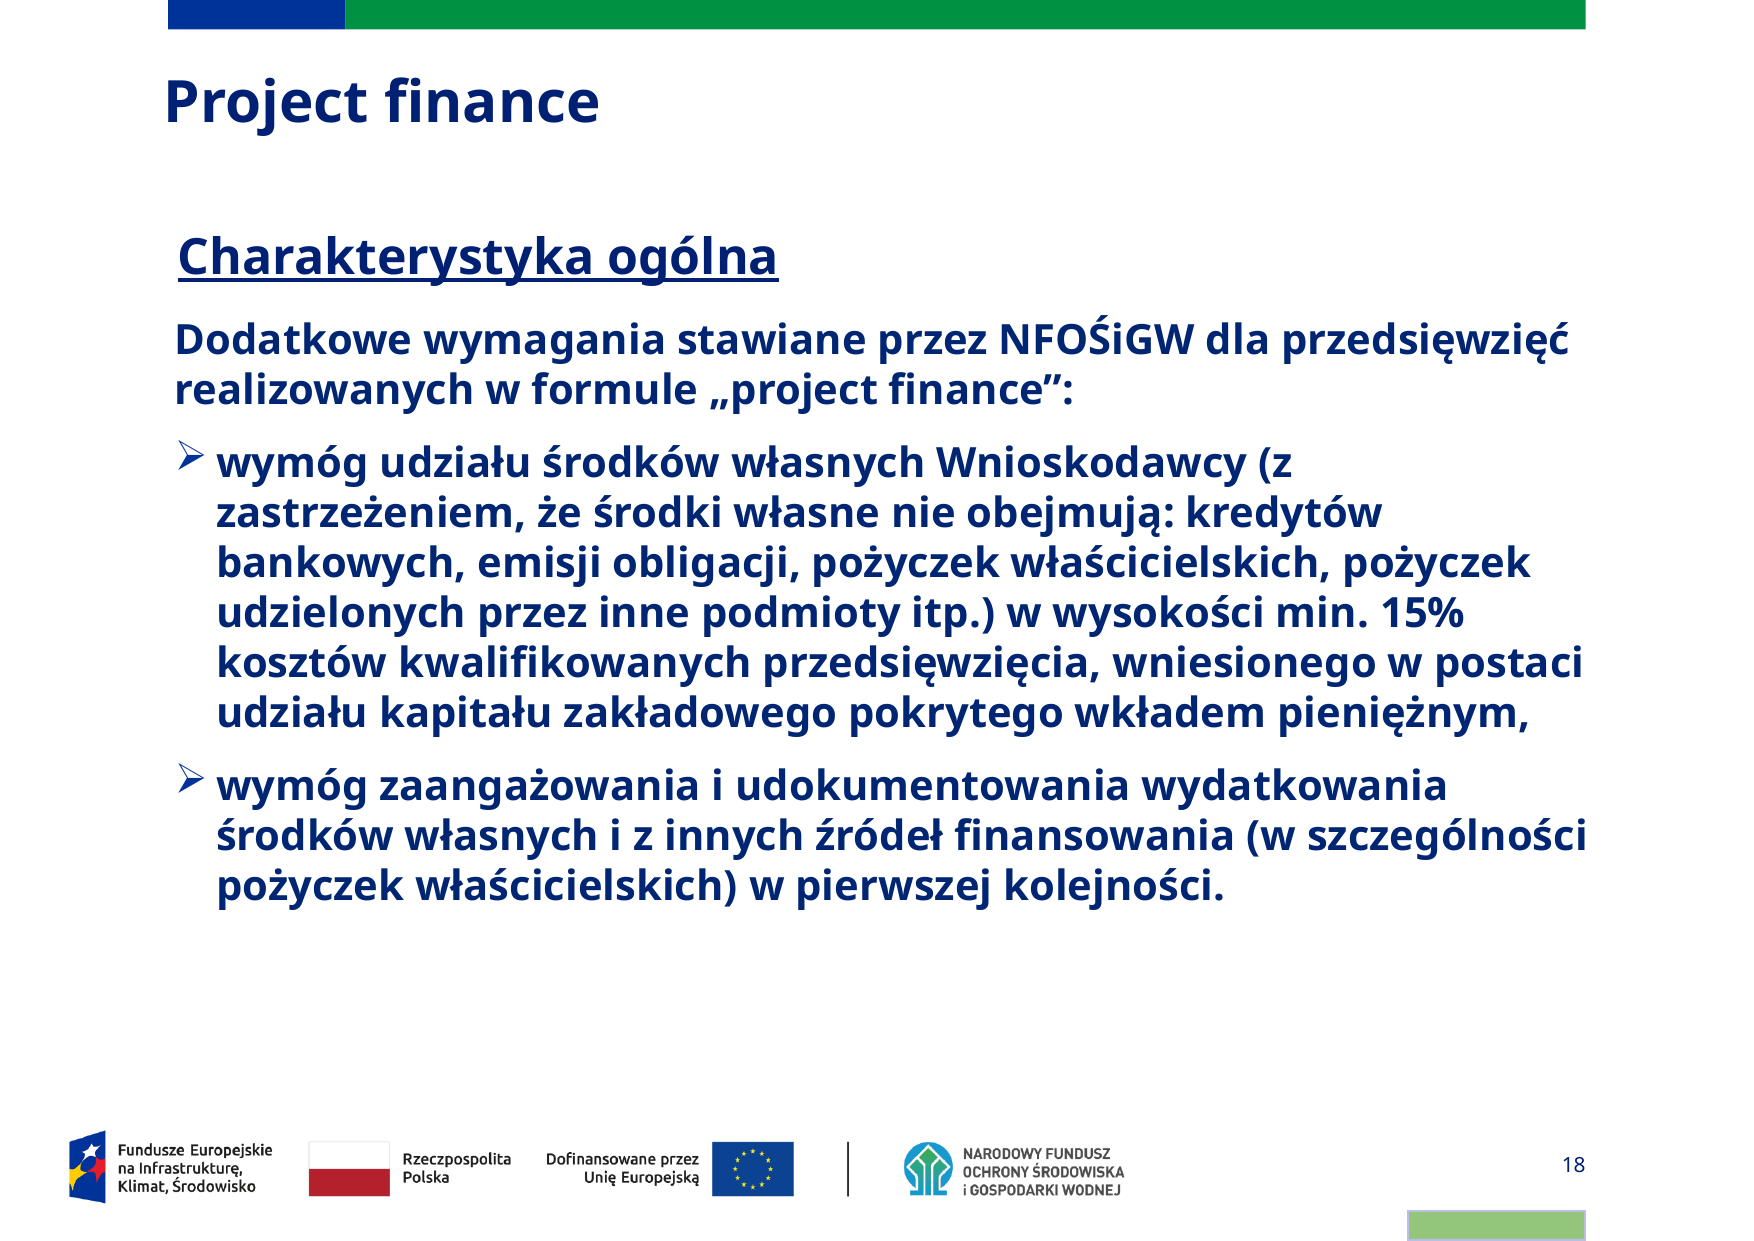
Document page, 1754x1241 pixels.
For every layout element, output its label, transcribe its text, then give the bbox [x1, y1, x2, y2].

picture [49, 1112, 1143, 1221]
list Dodatkowe wymagania stawiane przez NFOŚiGW dla przedsięwzięć realizowanych w formule „project finance”: wymóg udziału środków własnych Wnioskodawcy (z zastrzeżeniem, że środki własne nie obejmują: kredytów bankowych, emisji obligacji, pożyczek właścicielskich, pożyczek udzielonych przez inne podmioty itp.) w wysokości min. 15% kosztów kwalifikowanych przedsięwzięcia, wniesionego w postaci udziału kapitału zakładowego pokrytego wkładem pieniężnym, wymóg zaangażowania i udokumentowania wydatkowania środków własnych i z innych źródeł finansowania (w szczególności pożyczek właścicielskich) w pierwszej kolejności. [174, 312, 1593, 1093]
slide_number 18 [1408, 1151, 1586, 1181]
title Project finance Charakterystyka ogólna [163, 59, 1582, 296]
